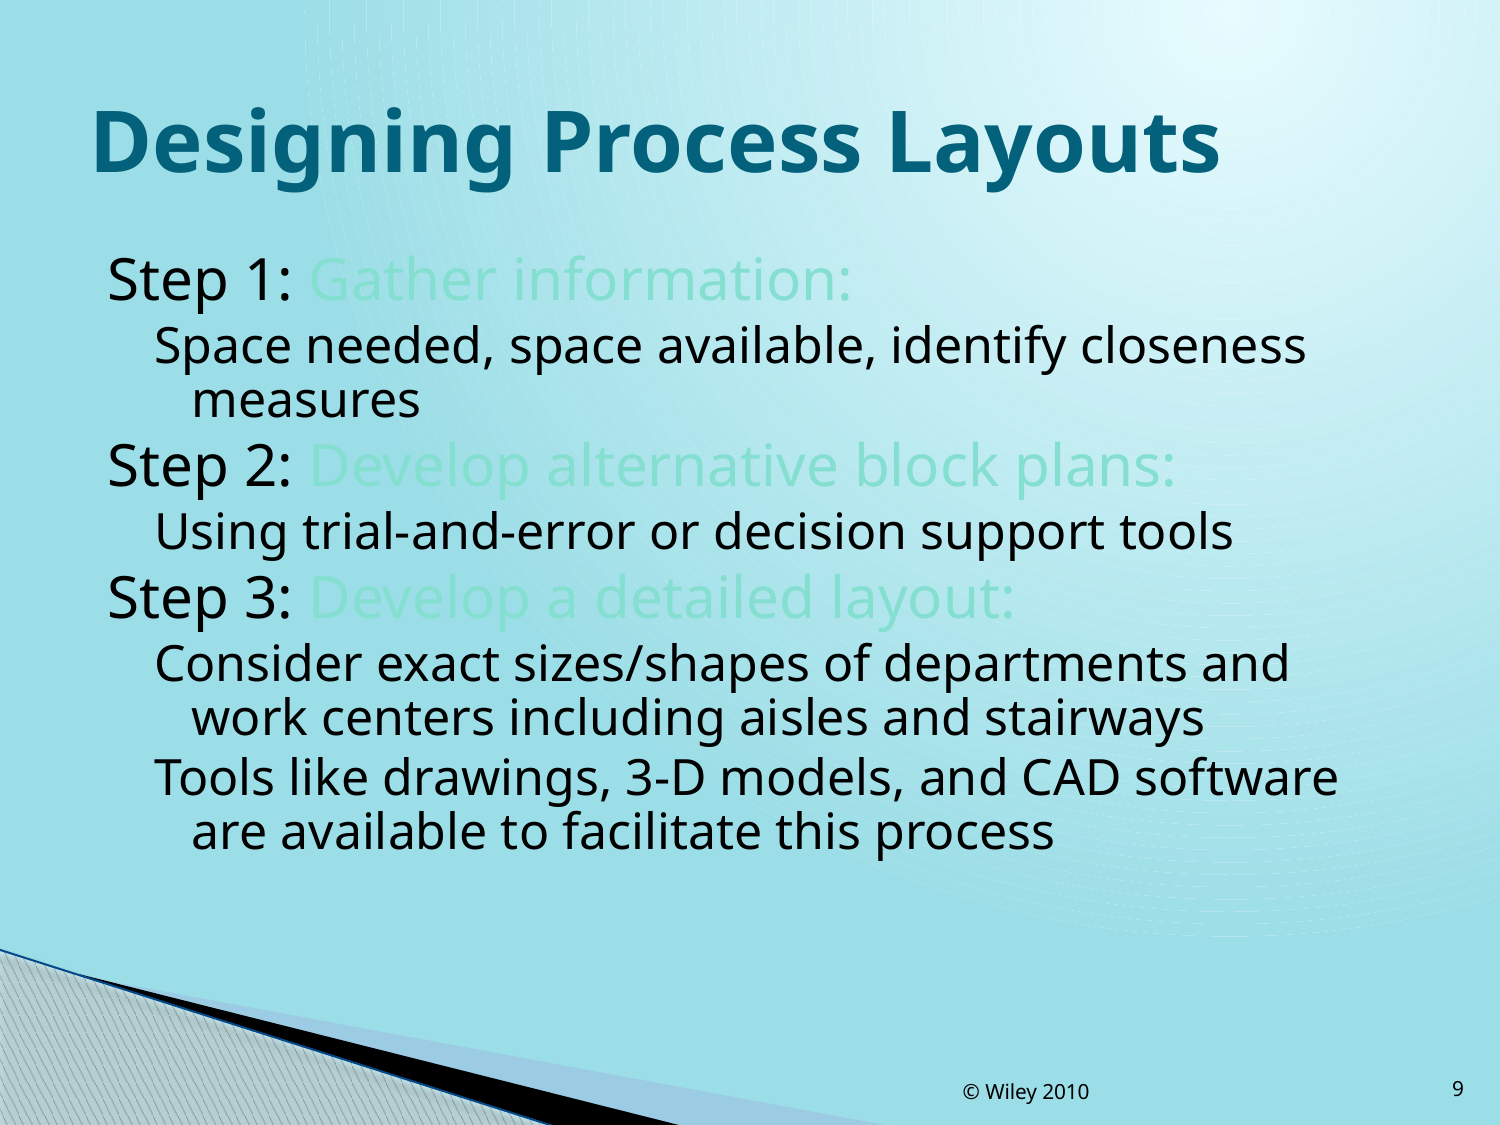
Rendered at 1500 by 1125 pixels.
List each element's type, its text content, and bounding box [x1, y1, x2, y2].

title Designing Process Layouts [75, 45, 1425, 233]
footer © Wiley 2010 [718, 1051, 1105, 1112]
list Step 1: Gather information: Space needed, space available, identify closeness measures Step 2: Develop alternative block plans: Using trial-and-error or decision support tools Step 3: Develop a detailed layout: Consider exact sizes/shapes of departments and work centers including aisles and stairways Tools like drawings, 3-D models, and CAD software are available to facilitate this process [75, 243, 1425, 986]
slide_number 9 [1418, 1051, 1479, 1112]
